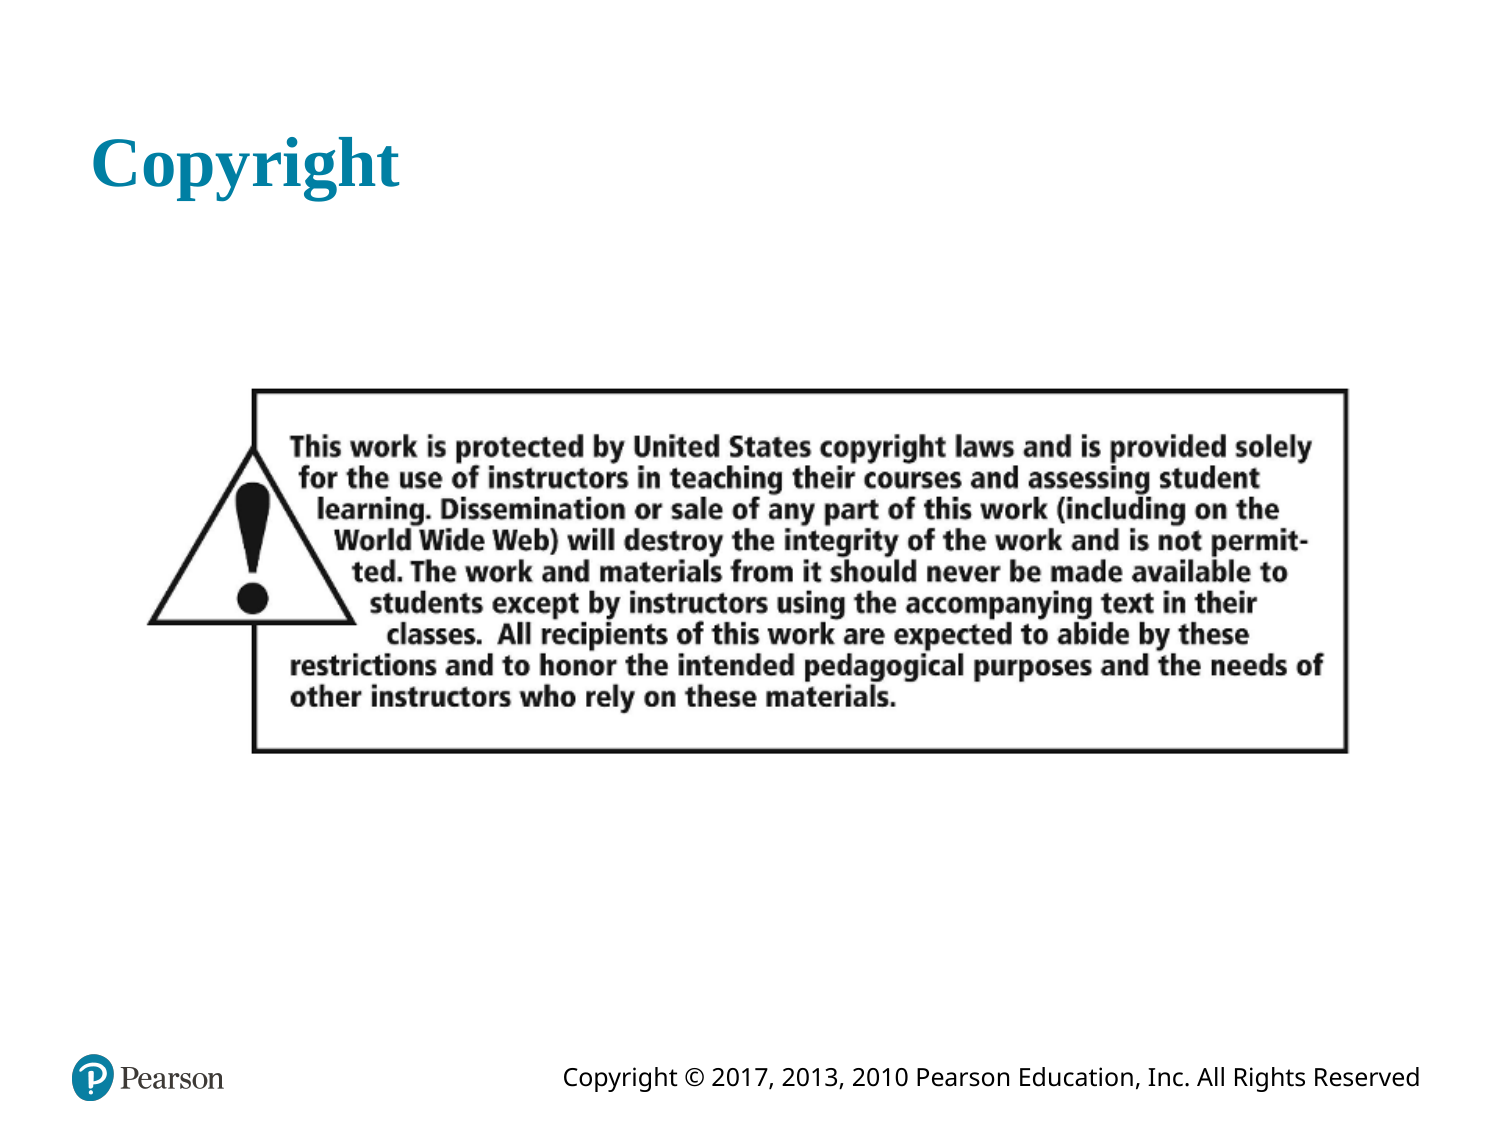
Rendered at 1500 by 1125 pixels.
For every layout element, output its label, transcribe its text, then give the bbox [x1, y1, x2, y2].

picture [80, 1063, 106, 1088]
picture [72, 1054, 88, 1070]
picture [72, 1087, 83, 1101]
picture [140, 378, 1360, 780]
picture [98, 1054, 224, 1101]
title Copyright [75, 35, 1425, 216]
